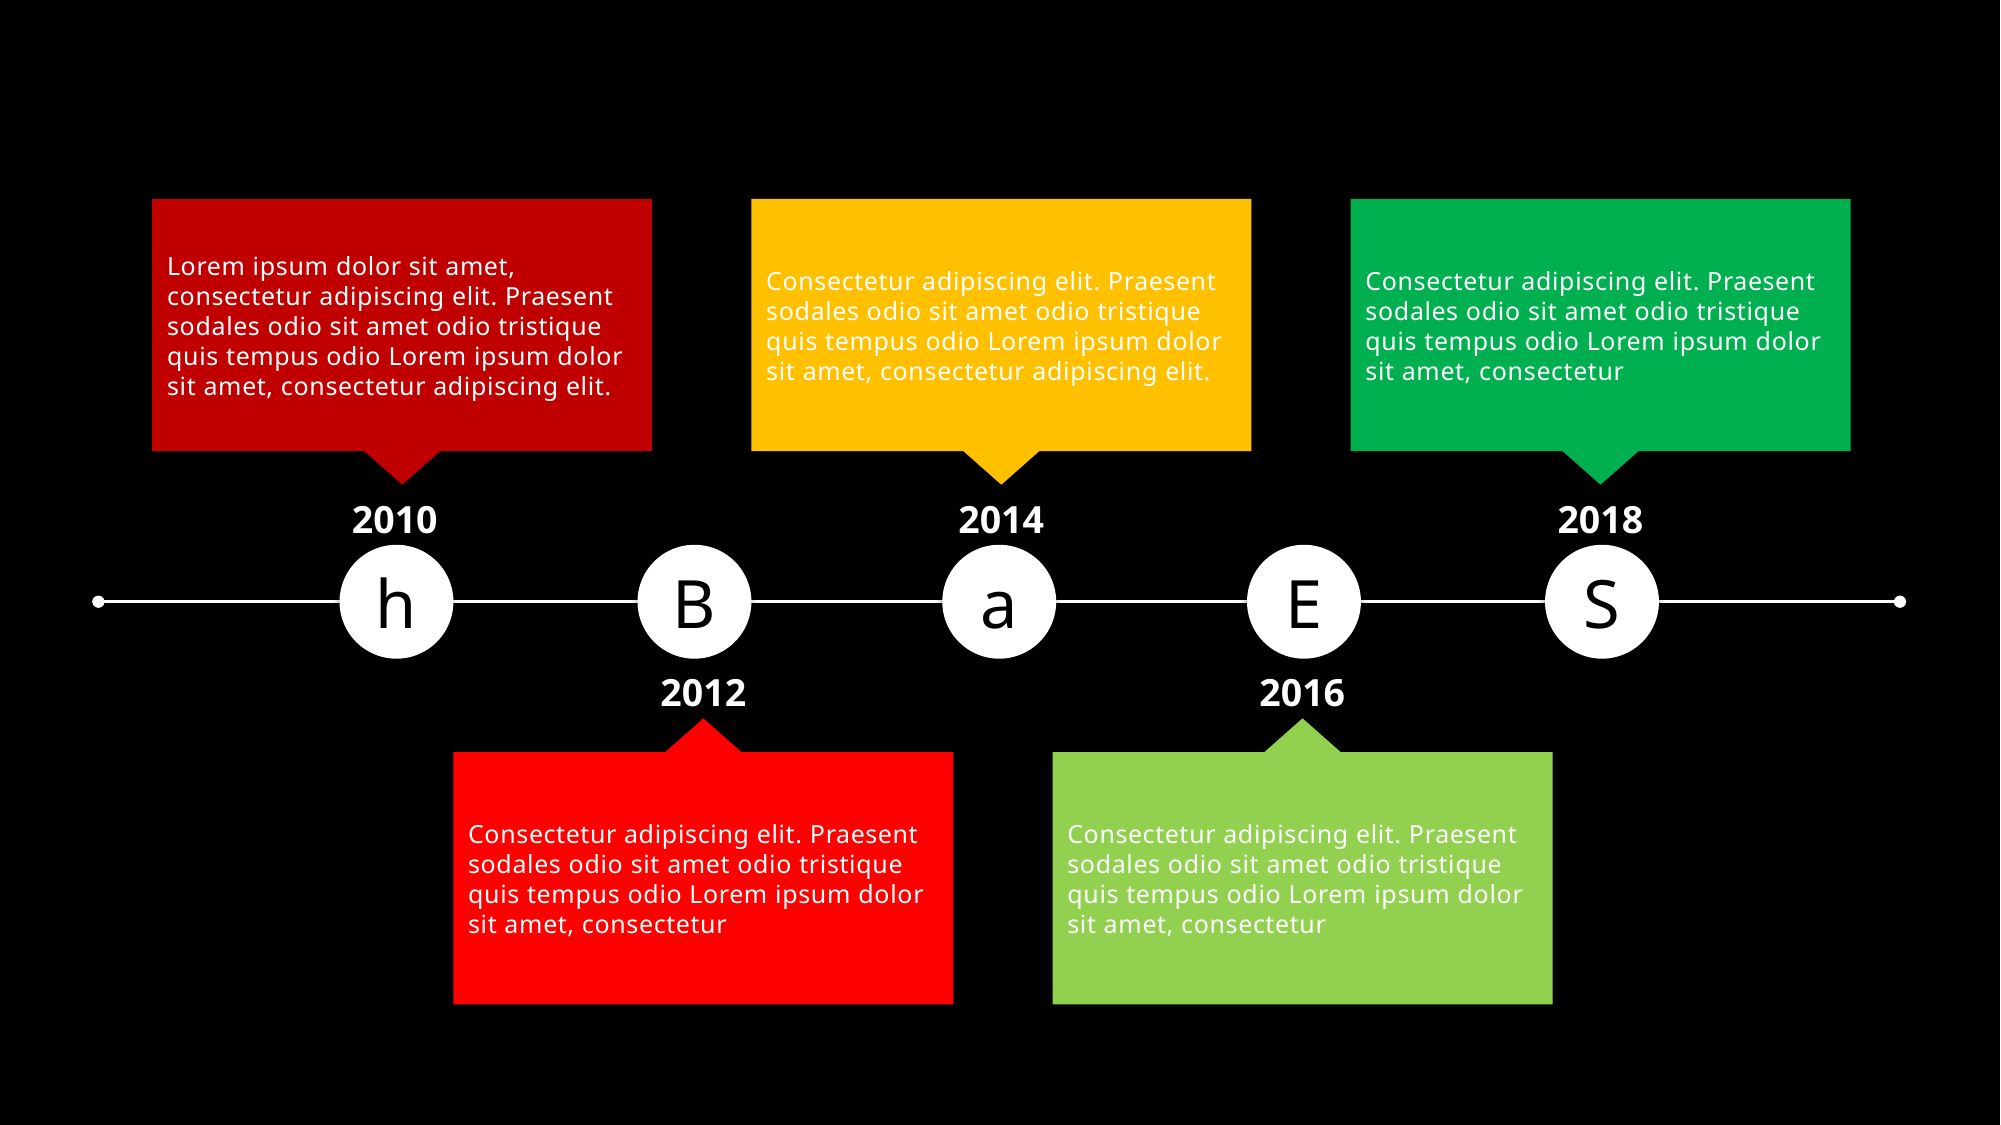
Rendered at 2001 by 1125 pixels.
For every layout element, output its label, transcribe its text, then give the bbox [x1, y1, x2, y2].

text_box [453, 718, 954, 1005]
text_box h [338, 602, 455, 660]
text_box 2014 [943, 488, 1060, 548]
text_box E [1245, 543, 1362, 601]
text_box 2018 [1542, 488, 1659, 548]
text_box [751, 198, 1252, 485]
text_box 2016 [1244, 662, 1360, 718]
text_box a [941, 602, 1058, 660]
text_box S [1544, 548, 1660, 601]
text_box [1350, 198, 1851, 485]
text_box a [941, 548, 1058, 601]
text_box B [636, 543, 753, 601]
text_box B [636, 602, 753, 660]
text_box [152, 198, 653, 485]
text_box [1052, 718, 1553, 1005]
text_box 2010 [337, 488, 453, 548]
text_box h [338, 548, 455, 601]
text_box 2012 [645, 662, 762, 718]
text_box S [1544, 602, 1661, 660]
text_box E [1245, 602, 1362, 660]
